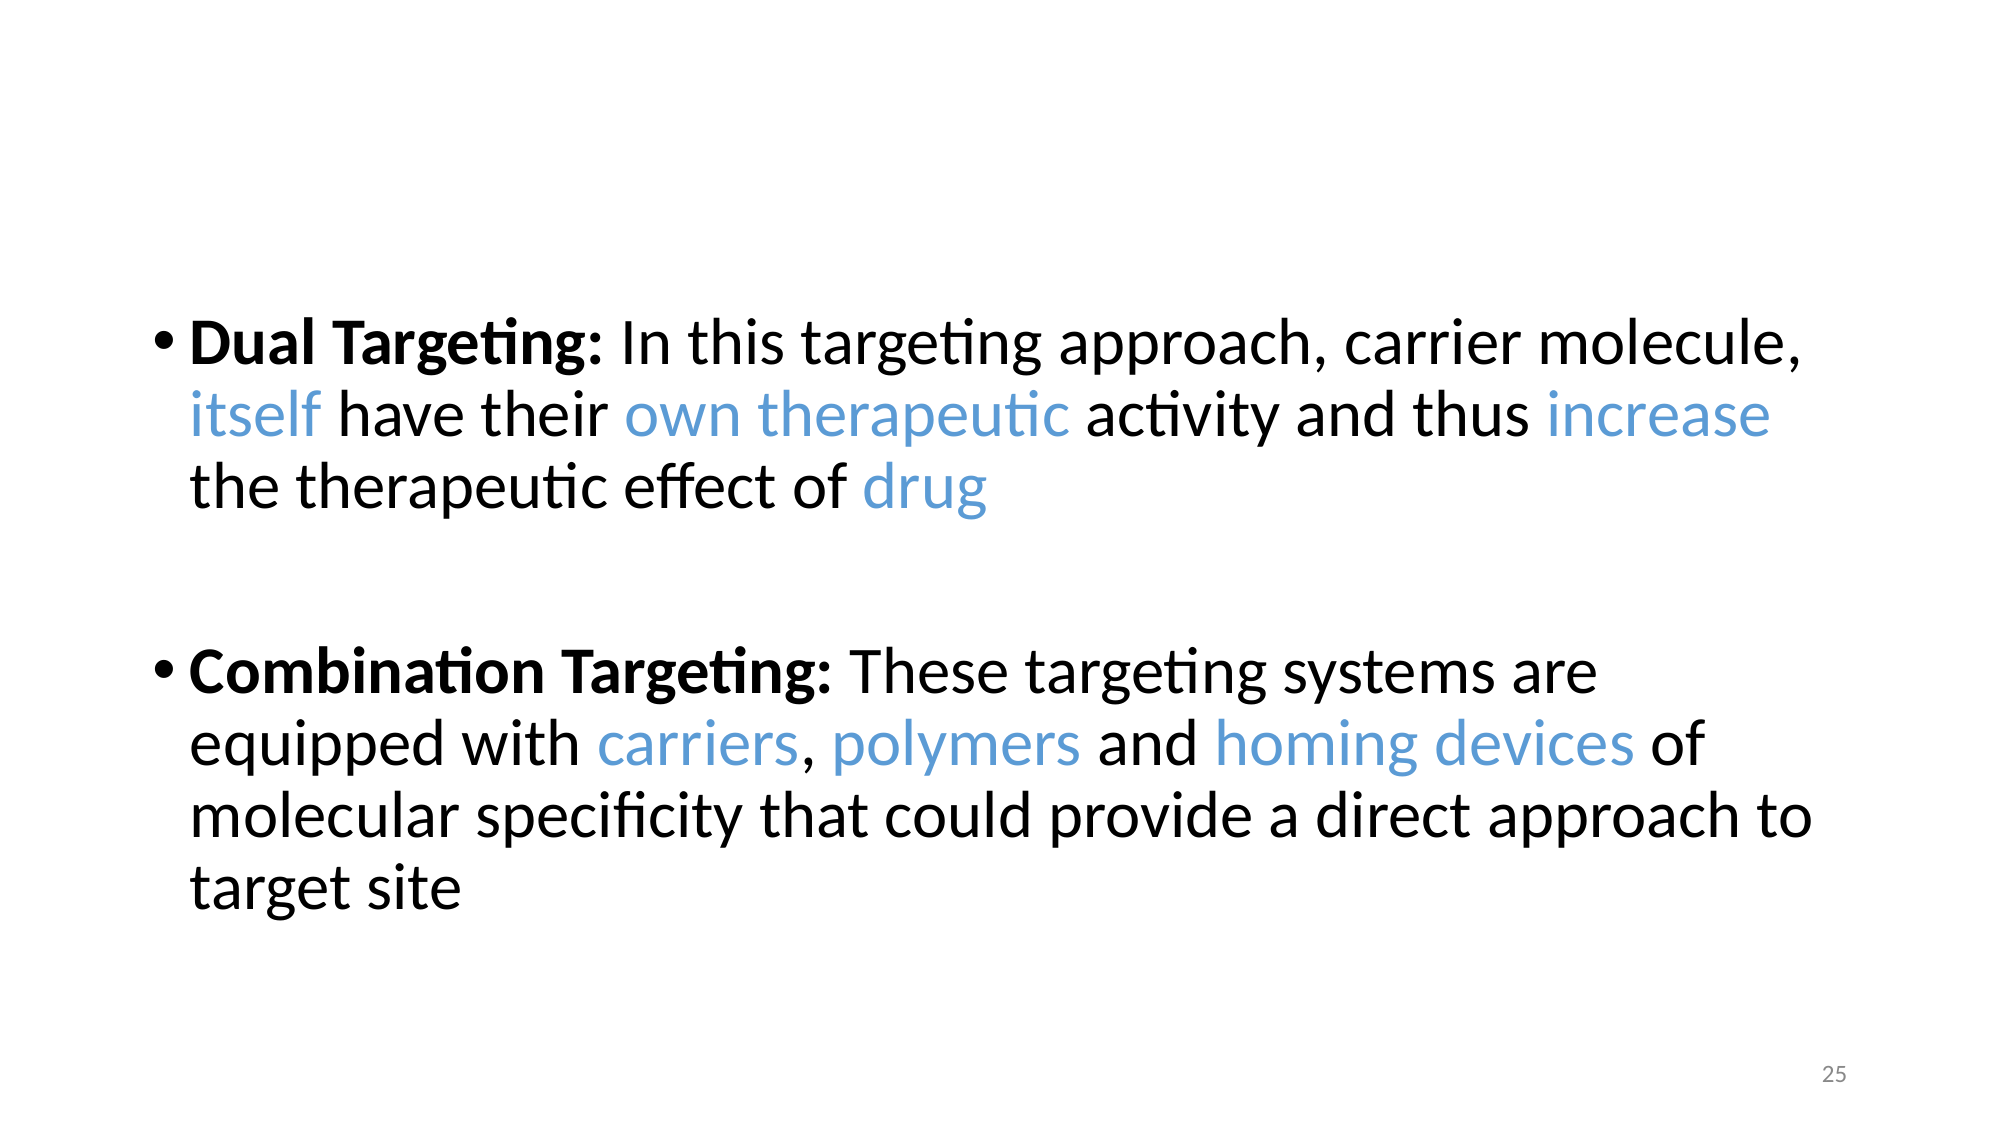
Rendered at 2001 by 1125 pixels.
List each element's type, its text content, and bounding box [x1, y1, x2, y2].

list Dual Targeting: In this targeting approach, carrier molecule, itself have their own therapeutic activity and thus increase the therapeutic effect of drug Combination Targeting: These targeting systems are equipped with carriers, polymers and homing devices of molecular specificity that could provide a direct approach to target site [137, 299, 1863, 1014]
slide_number 25 [1412, 1042, 1863, 1103]
